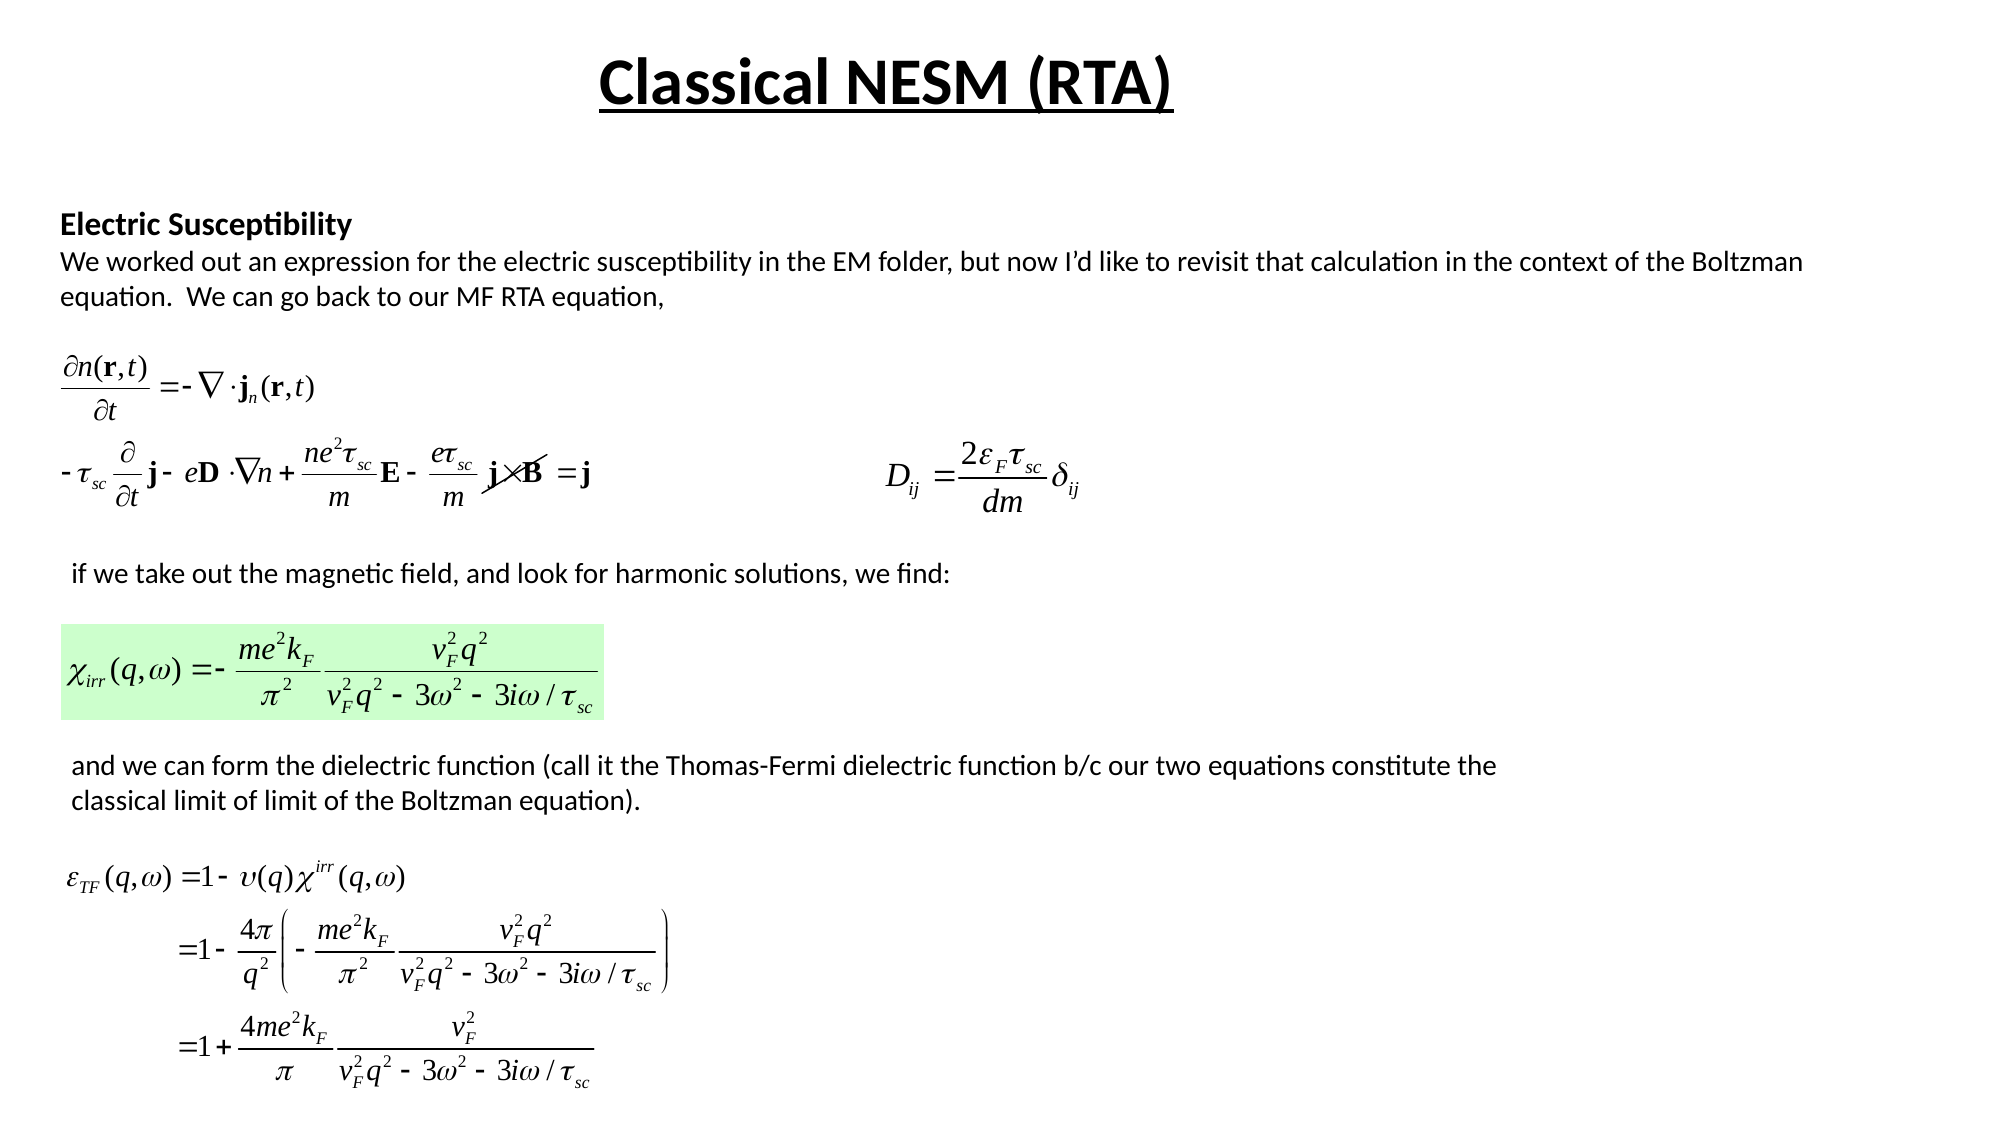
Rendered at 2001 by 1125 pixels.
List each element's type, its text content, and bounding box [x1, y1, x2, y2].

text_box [61, 623, 605, 720]
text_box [879, 432, 1085, 519]
text_box Classical NESM (RTA) [584, 30, 1268, 126]
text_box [56, 346, 594, 514]
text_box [61, 851, 675, 1095]
text_box and we can form the dielectric function (call it the Thomas-Fermi dielectric function b/c our two equations constitute the classical limit of limit of the Boltzman equation). [56, 739, 1554, 824]
text_box Electric Susceptibility We worked out an expression for the electric susceptibility in the EM folder, but now I’d like to revisit that calculation in the context of the Boltzman equation. We can go back to our MF RTA equation, [45, 195, 1919, 320]
text_box if we take out the magnetic field, and look for harmonic solutions, we find: [56, 546, 1328, 597]
